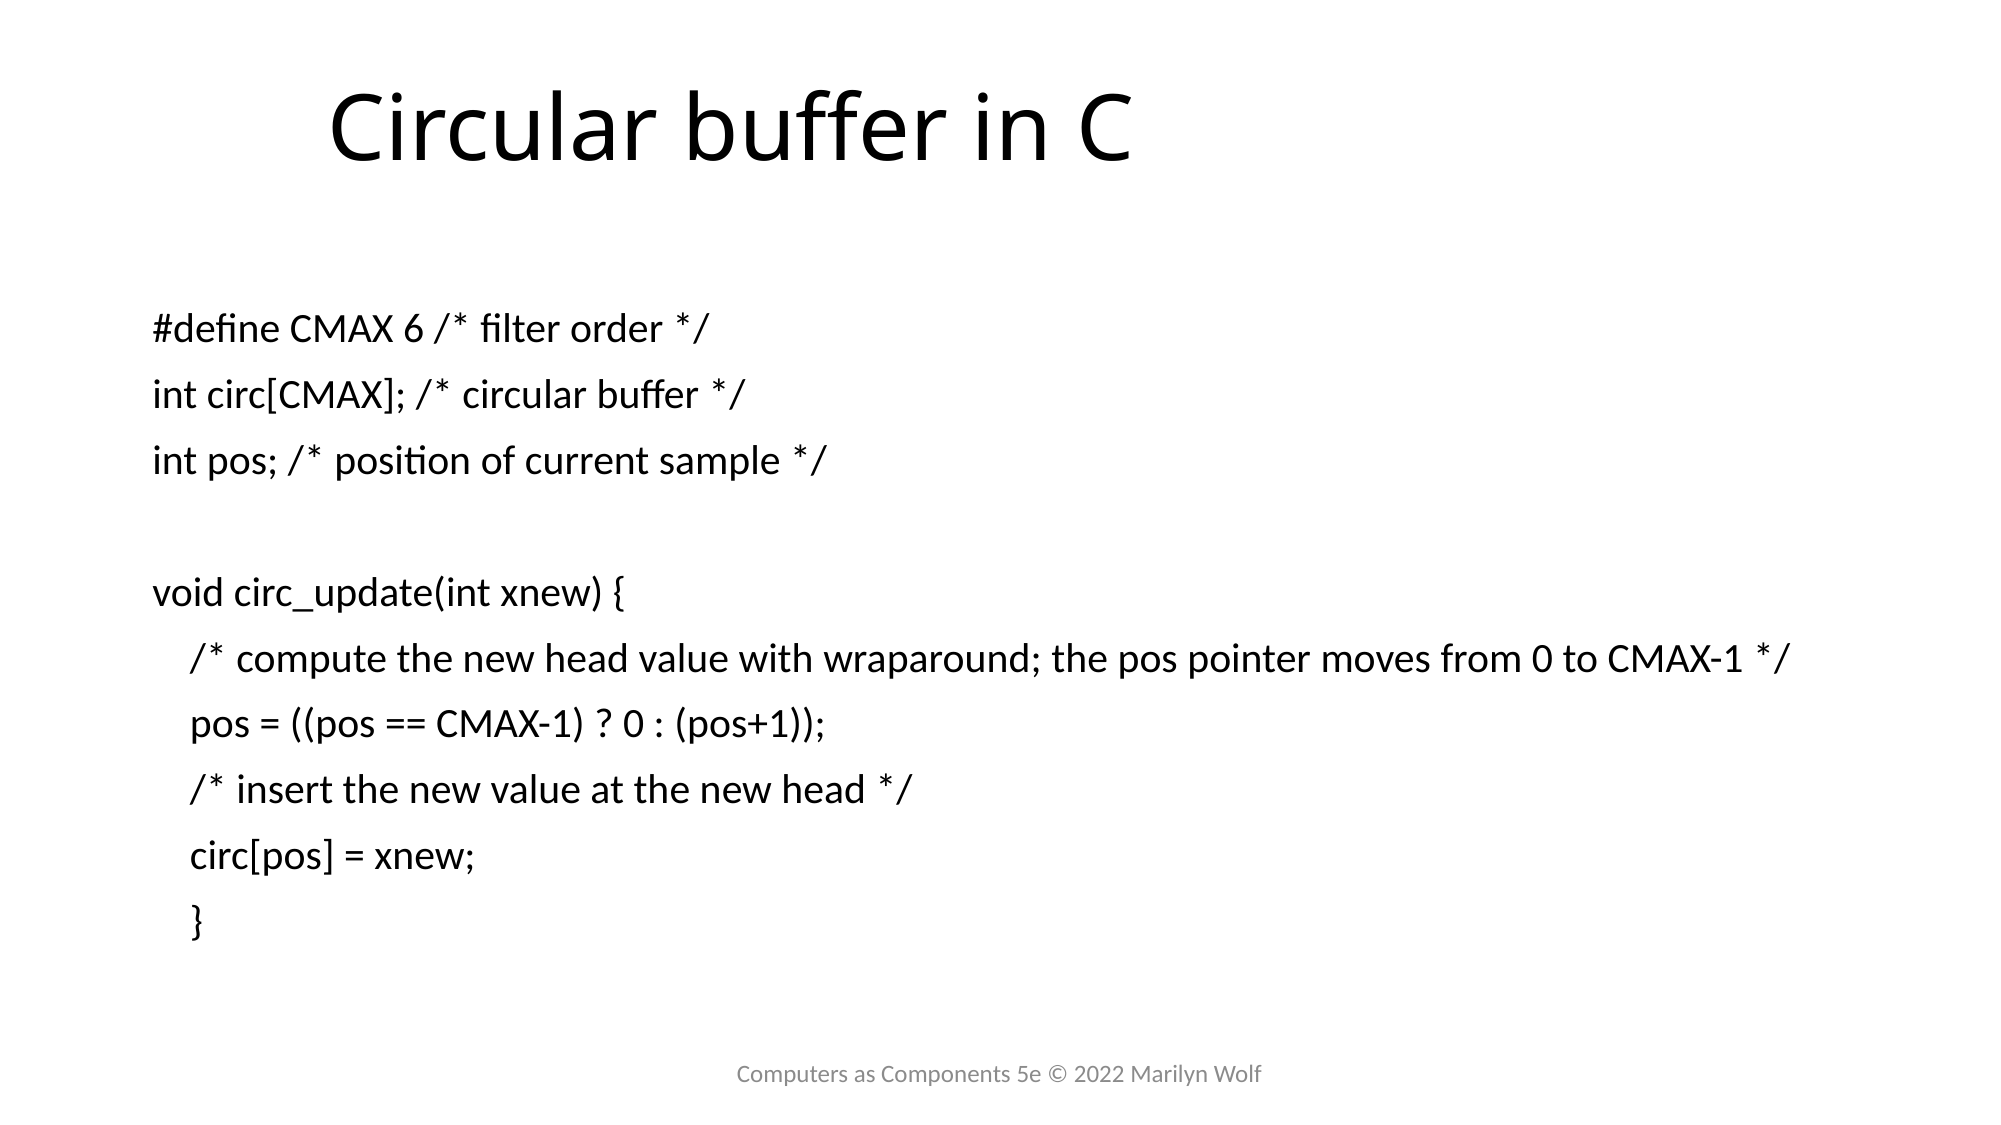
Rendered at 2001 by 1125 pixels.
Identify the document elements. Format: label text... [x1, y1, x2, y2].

title Circular buffer in C [312, 37, 1588, 225]
list #define CMAX 6 /* filter order */ int circ[CMAX]; /* circular buffer */ int pos; /* position of current sample */ void circ_update(int xnew) { /* compute the new head value with wraparound; the pos pointer moves from 0 to CMAX-1 */ pos = ((pos == CMAX-1) ? 0 : (pos+1)); /* insert the new value at the new head */ circ[pos] = xnew; } [137, 299, 1863, 1014]
footer Computers as Components 5e © 2022 Marilyn Wolf [662, 1042, 1338, 1103]
